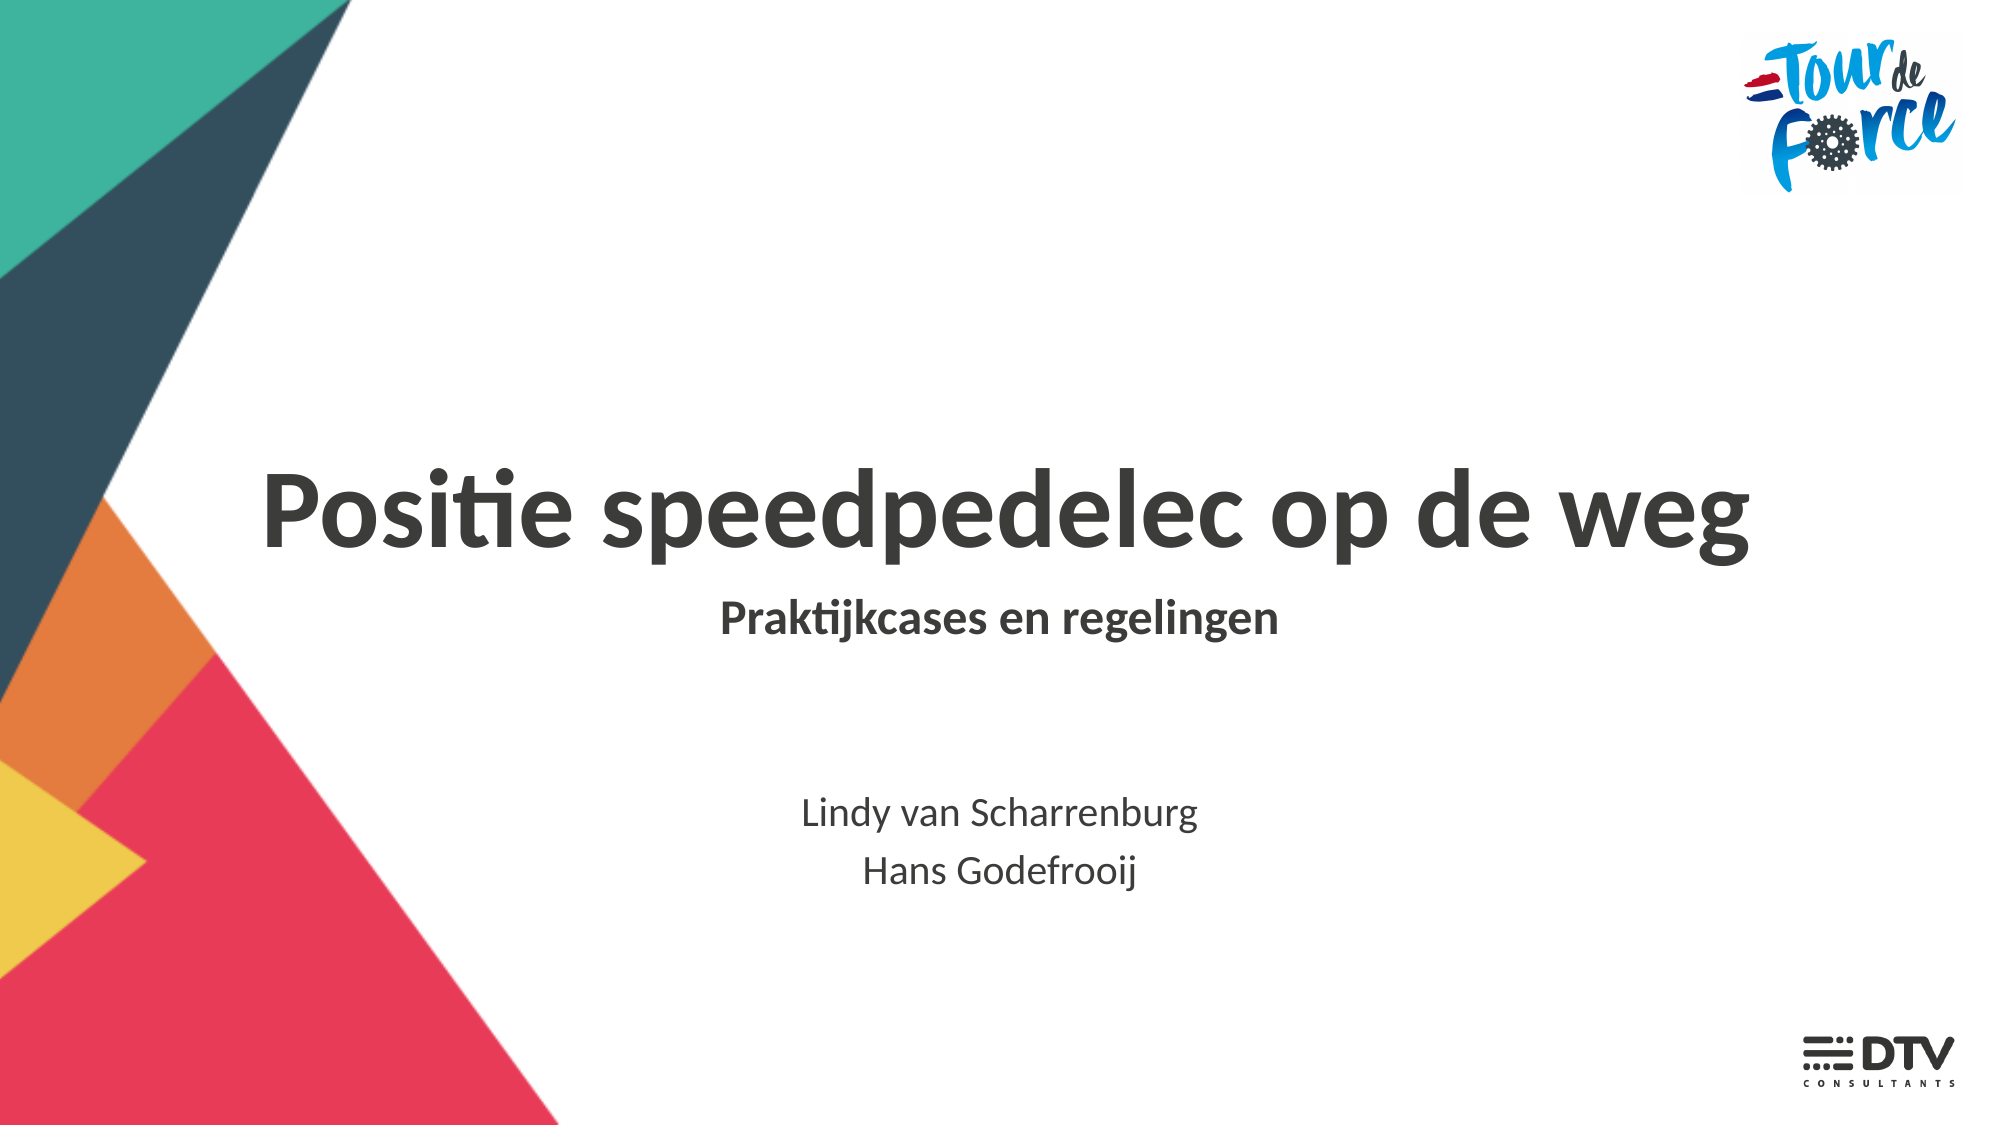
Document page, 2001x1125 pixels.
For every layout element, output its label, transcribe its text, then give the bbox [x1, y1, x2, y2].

title Positie speedpedelec op de weg [236, 184, 1778, 576]
picture [0, 0, 2001, 1125]
subtitle Praktijkcases en regelingen Lindy van Scharrenburg Hans Godefrooij [249, 590, 1750, 983]
